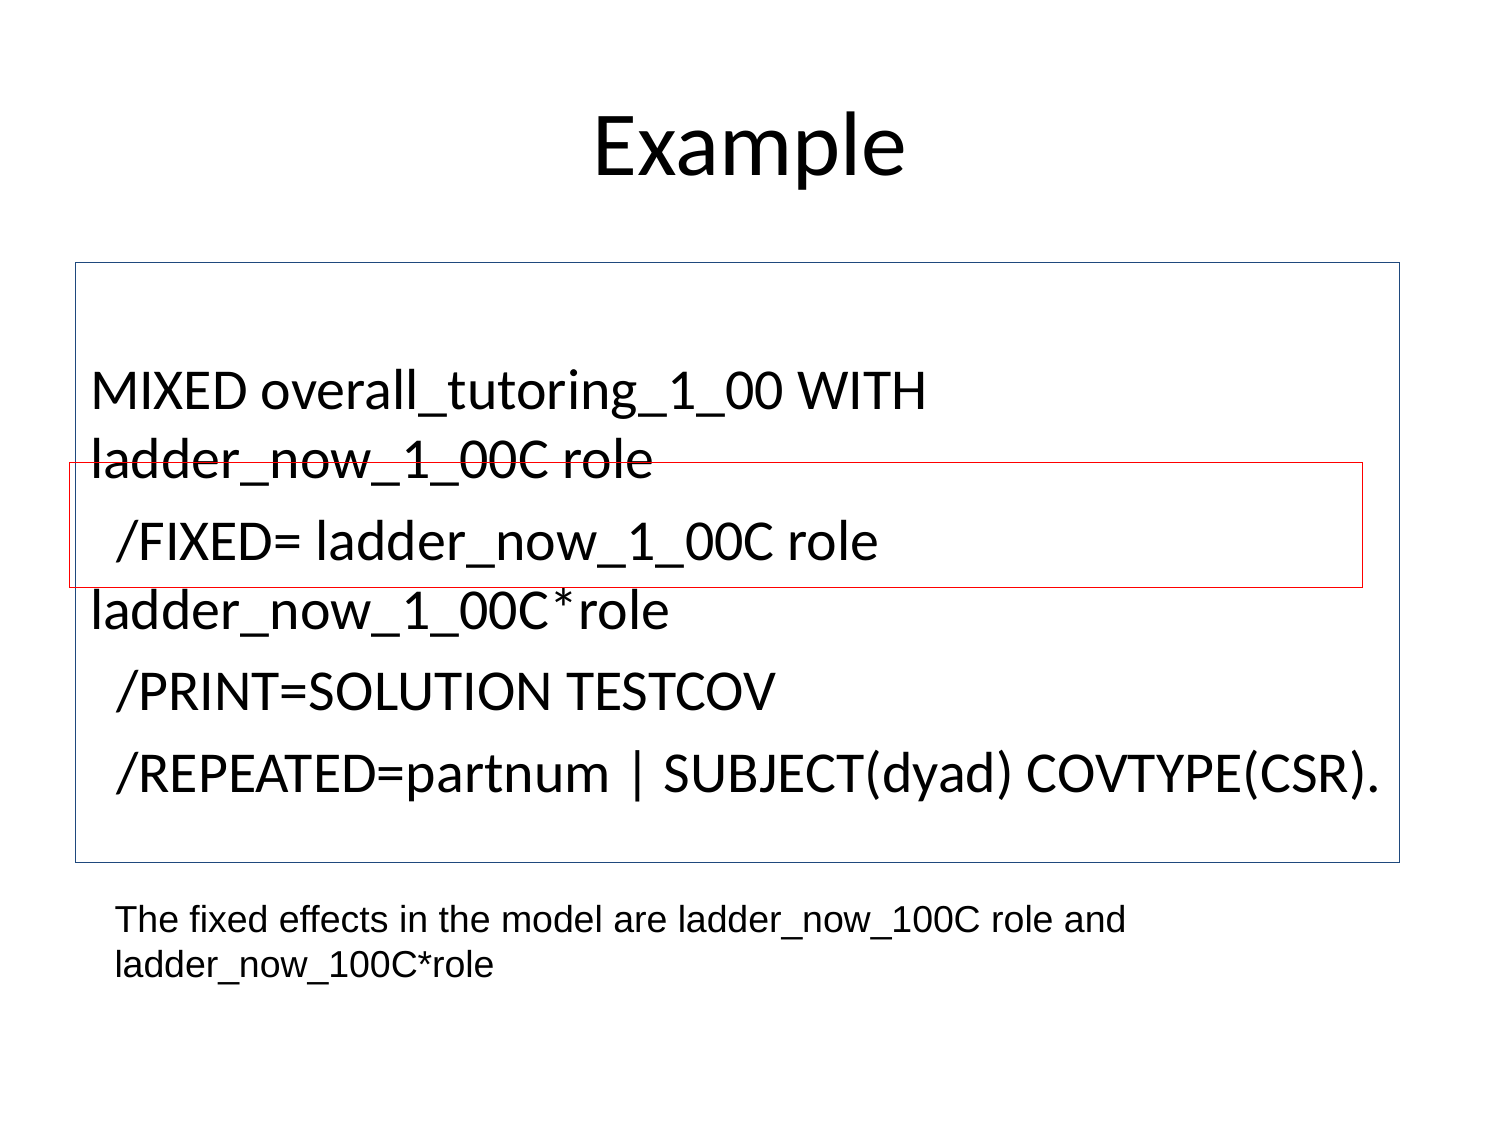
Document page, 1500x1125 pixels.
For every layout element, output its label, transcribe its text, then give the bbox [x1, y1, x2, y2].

title Example [75, 45, 1425, 233]
text_box [69, 462, 1363, 588]
text_box The fixed effects in the model are ladder_now_100C role and ladder_now_100C*role [99, 887, 1225, 993]
list MIXED overall_tutoring_1_00 WITH ladder_now_1_00C role /FIXED= ladder_now_1_00C role ladder_now_1_00C*role /PRINT=SOLUTION TESTCOV /REPEATED=partnum | SUBJECT(dyad) COVTYPE(CSR). [75, 262, 1400, 863]
